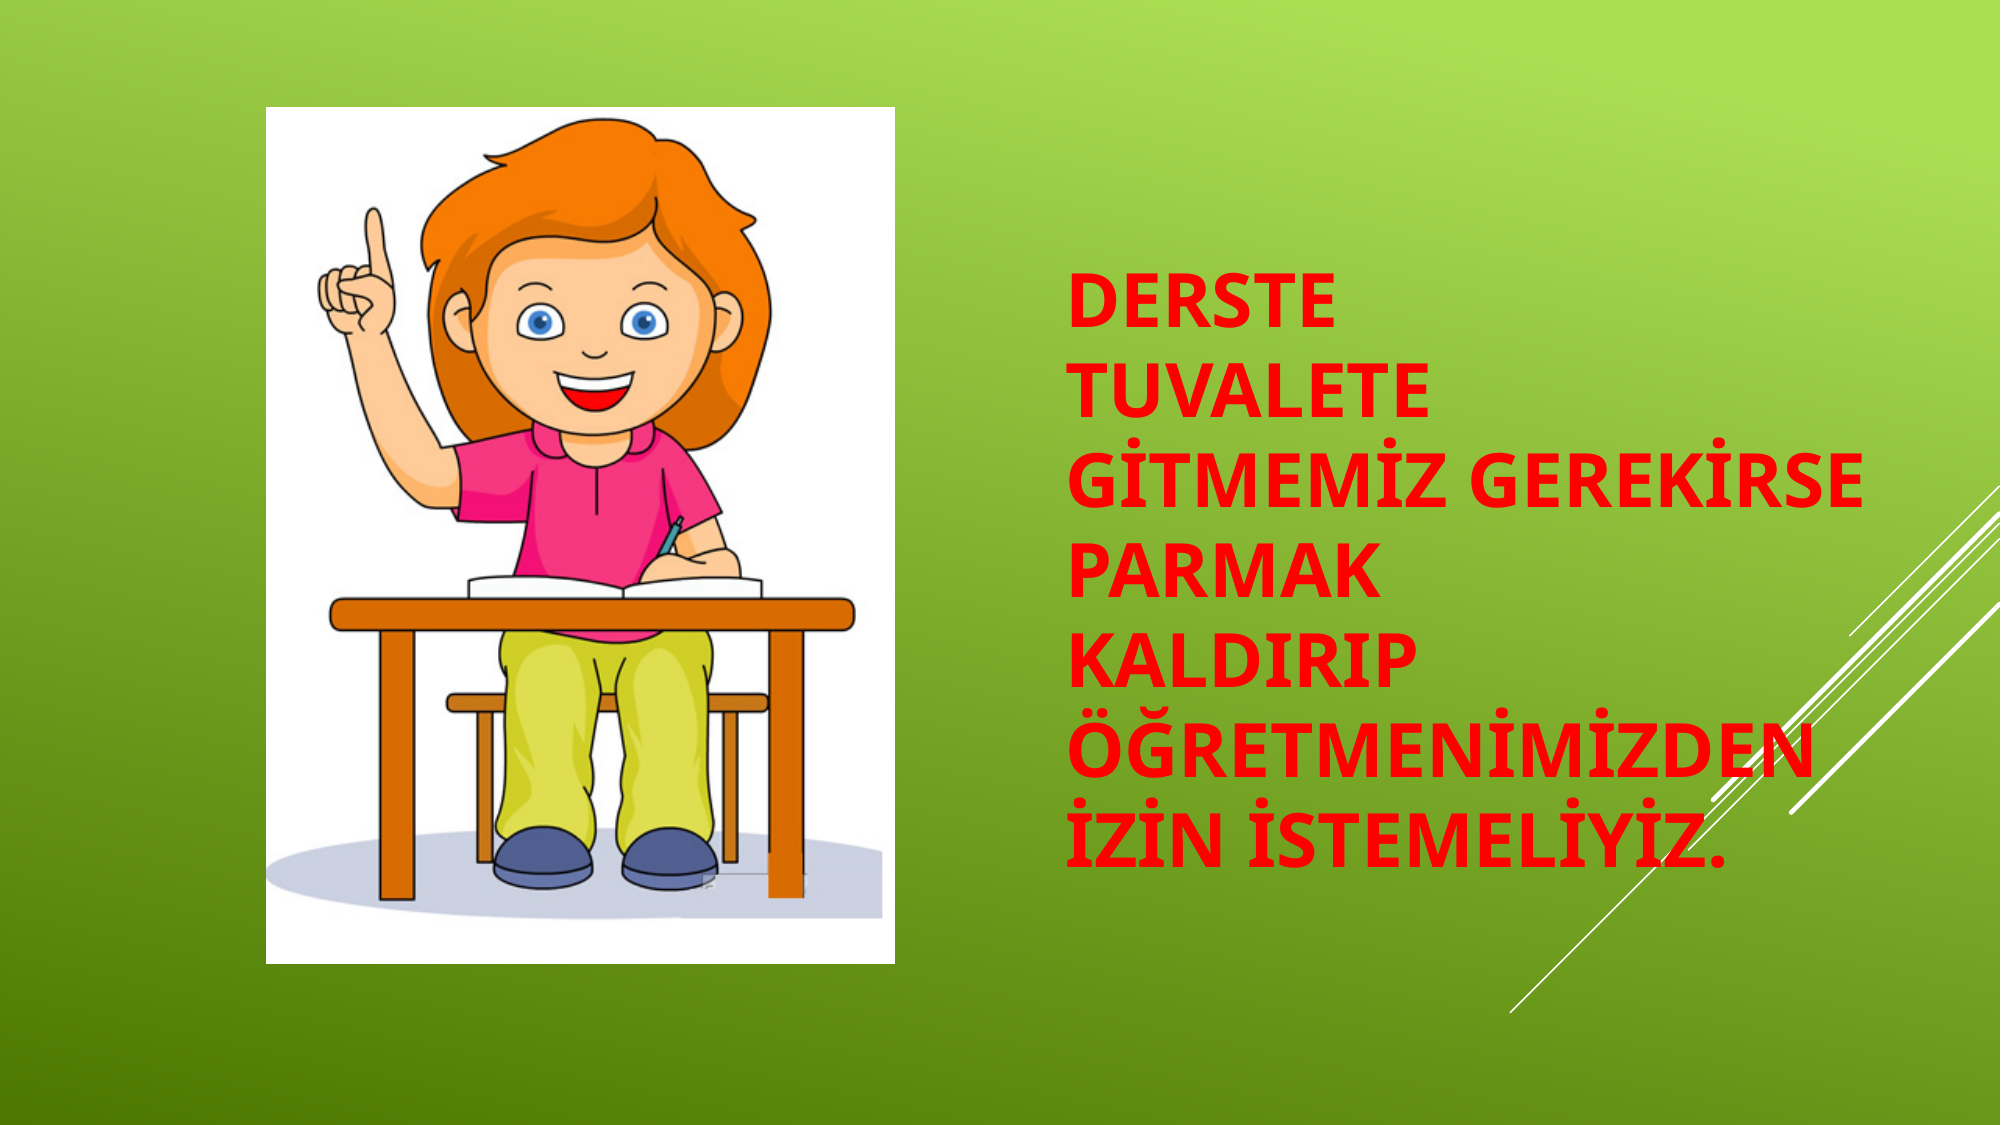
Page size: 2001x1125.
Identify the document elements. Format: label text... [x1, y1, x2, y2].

title Derste tuvalete gitmemiz gerekirse parmak kaldırıp öğretmenimizden izin istemeliyiz. [1050, 193, 1897, 1031]
picture [266, 107, 896, 964]
